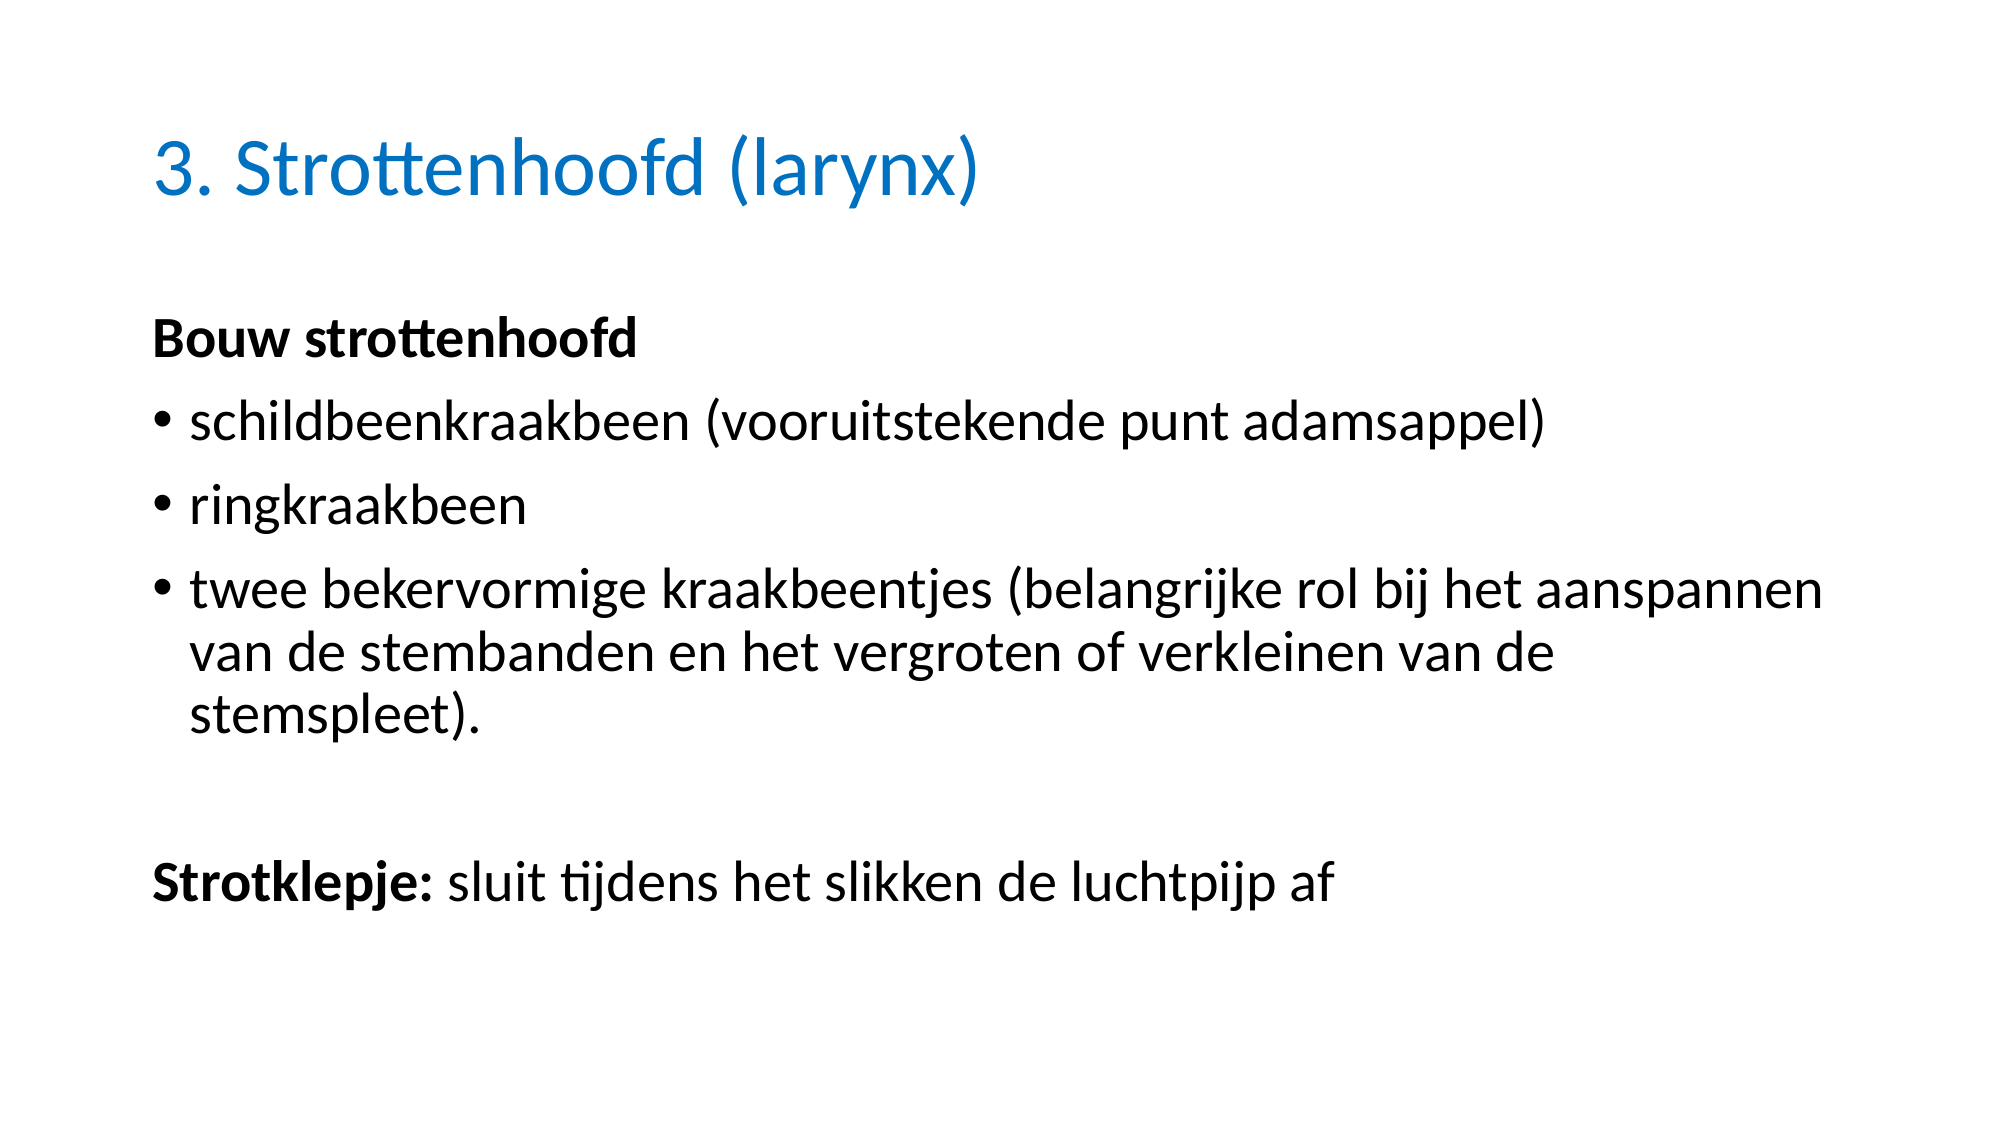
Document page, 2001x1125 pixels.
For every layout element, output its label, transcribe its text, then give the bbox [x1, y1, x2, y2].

title 3. Strottenhoofd (larynx) [137, 59, 1863, 278]
text_box [937, 532, 968, 593]
list Bouw strottenhoofd schildbeenkraakbeen (vooruitstekende punt adamsappel) ringkraakbeen twee bekervormige kraakbeentjes (belangrijke rol bij het aanspannen van de stembanden en het vergroten of verkleinen van de stemspleet). Strotklepje: sluit tijdens het slikken de luchtpijp af [137, 299, 1863, 1014]
